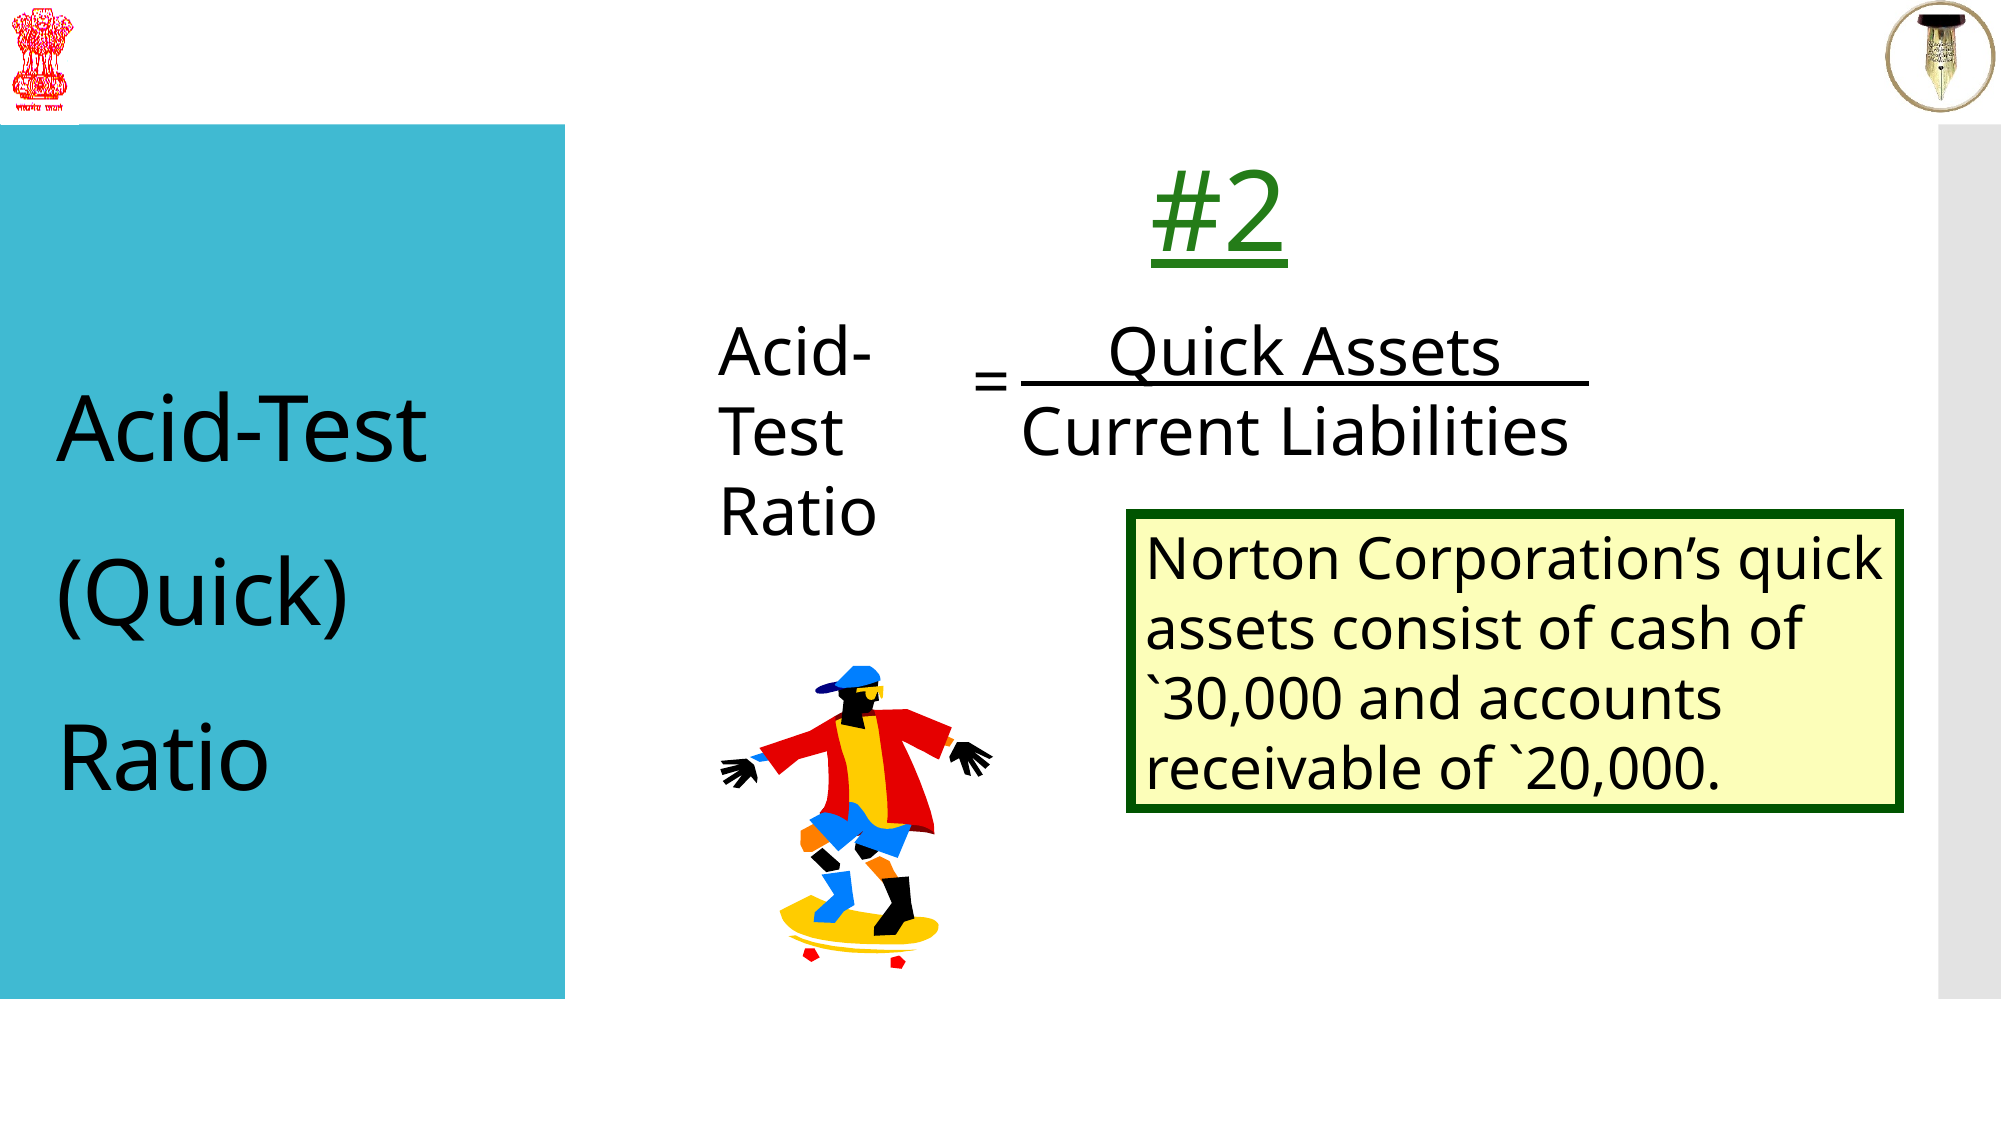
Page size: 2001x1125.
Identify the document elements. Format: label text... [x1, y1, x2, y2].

picture [1884, 0, 1996, 113]
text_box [703, 301, 1569, 560]
list #2 [547, 145, 1891, 284]
title Acid-Test (Quick) Ratio [41, 184, 525, 940]
text_box Norton Corporation’s quick assets consist of cash of `30,000 and accounts receivable of `20,000. [1131, 514, 1900, 809]
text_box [0, 0, 79, 125]
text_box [742, 666, 1007, 970]
